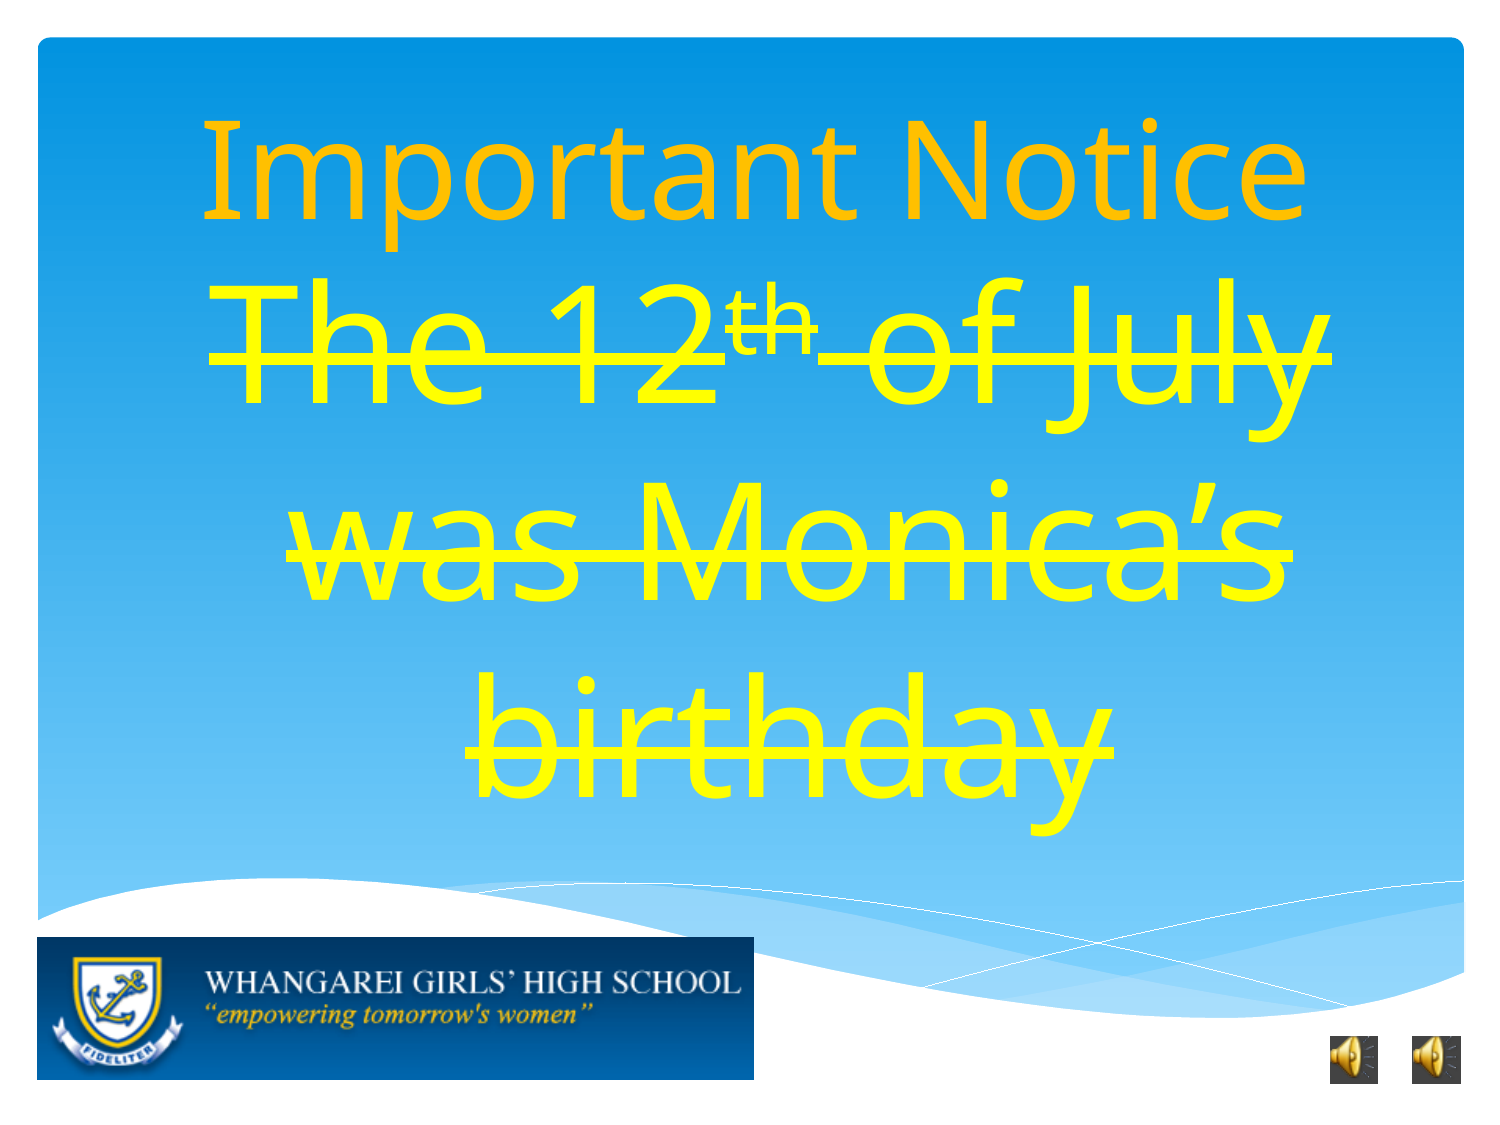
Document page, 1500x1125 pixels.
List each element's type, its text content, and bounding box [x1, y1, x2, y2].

text_box Important Notice [149, 37, 1362, 255]
picture [37, 937, 754, 1080]
picture [1328, 1034, 1380, 1086]
picture [1411, 1034, 1462, 1086]
text_box The 12th of July was Monica’s birthday [149, 231, 1391, 963]
